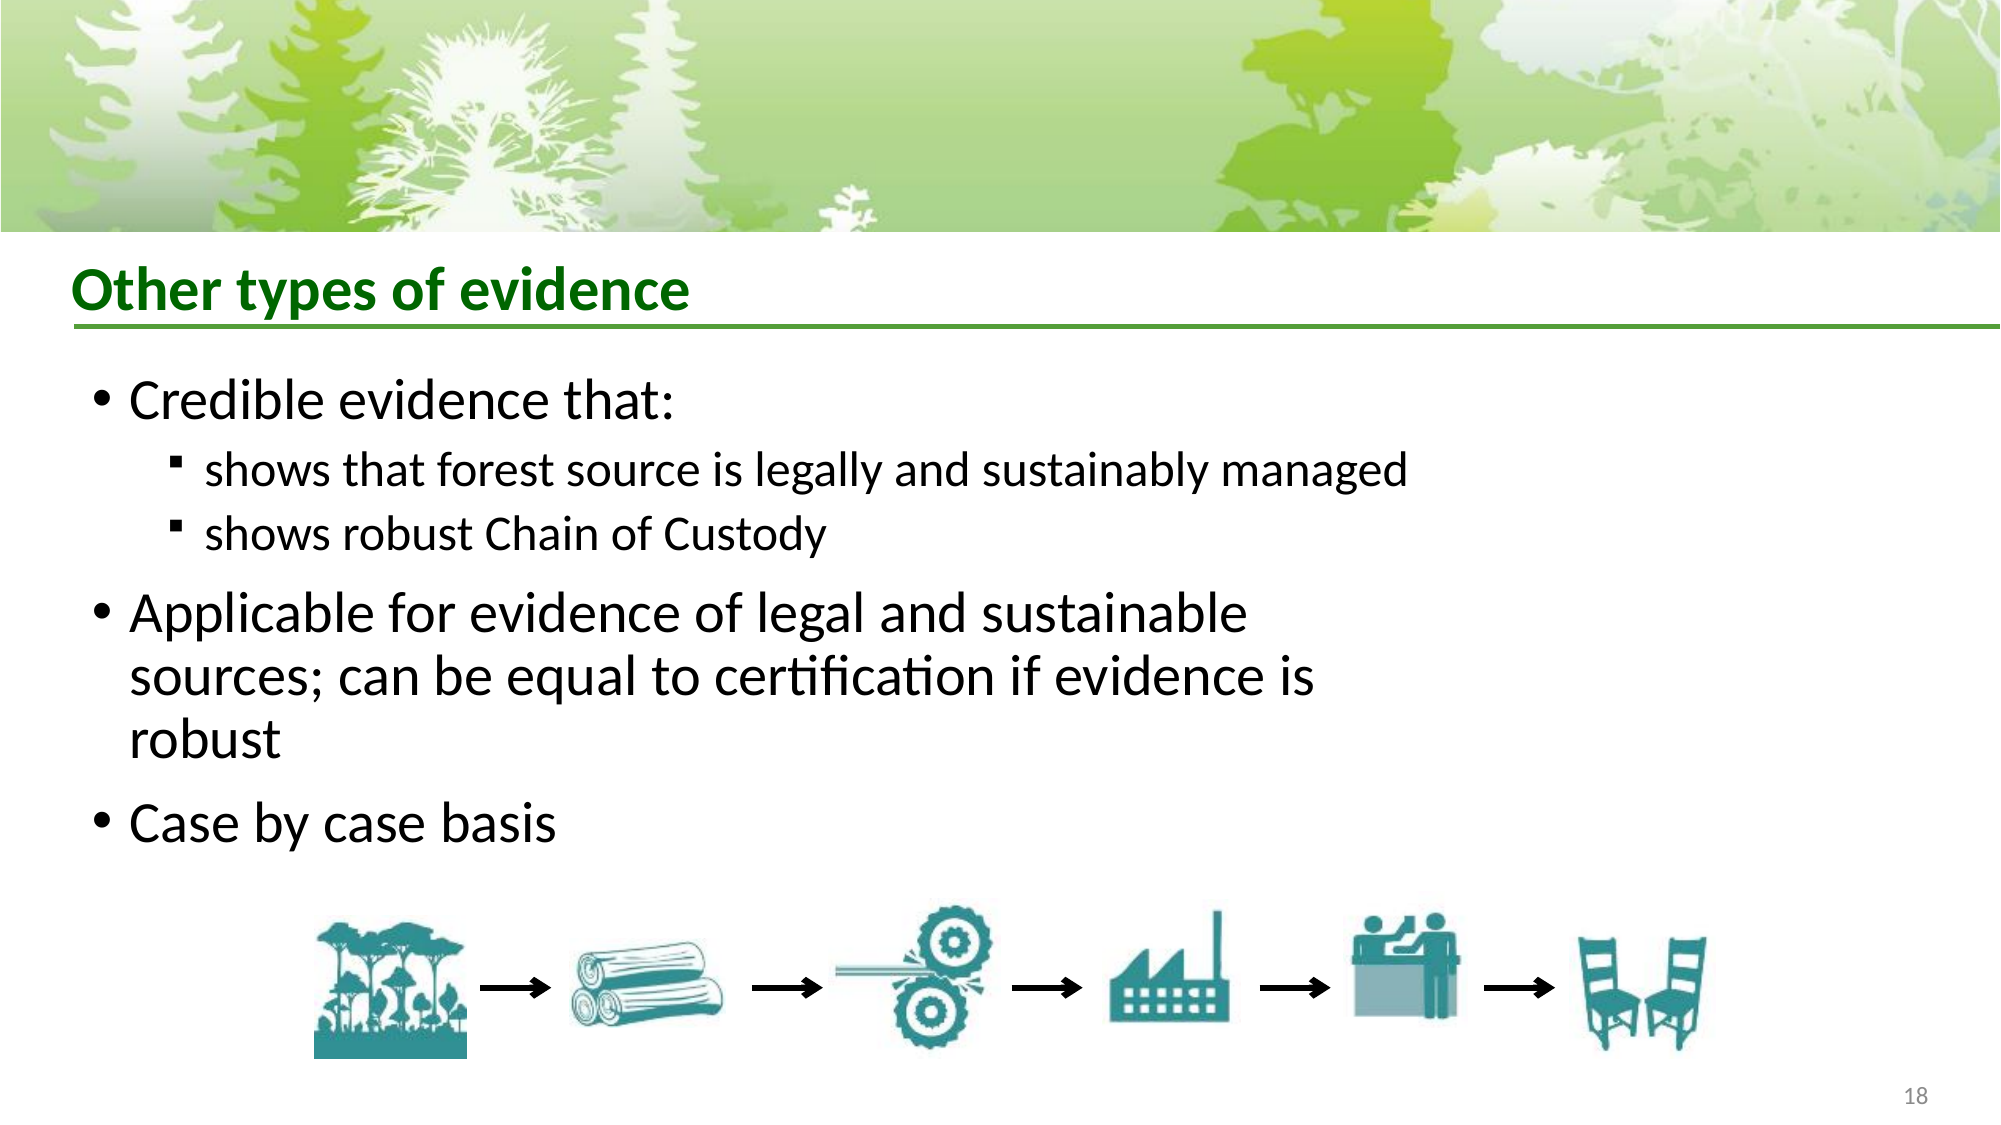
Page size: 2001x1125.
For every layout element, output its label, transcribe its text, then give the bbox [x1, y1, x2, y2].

picture [314, 915, 467, 1059]
list Credible evidence that: shows that forest source is legally and sustainably managed shows robust Chain of Custody Applicable for evidence of legal and sustainable sources; can be equal to certification if evidence is robust Case by case basis [76, 362, 1427, 1105]
picture [569, 938, 726, 1028]
picture [1343, 891, 1468, 1028]
picture [1569, 912, 1716, 1059]
picture [1102, 899, 1241, 1032]
picture [0, 0, 2000, 232]
slide_number 18 [1493, 1065, 1944, 1125]
title Other types of evidence [56, 181, 1782, 399]
picture [828, 898, 1001, 1059]
